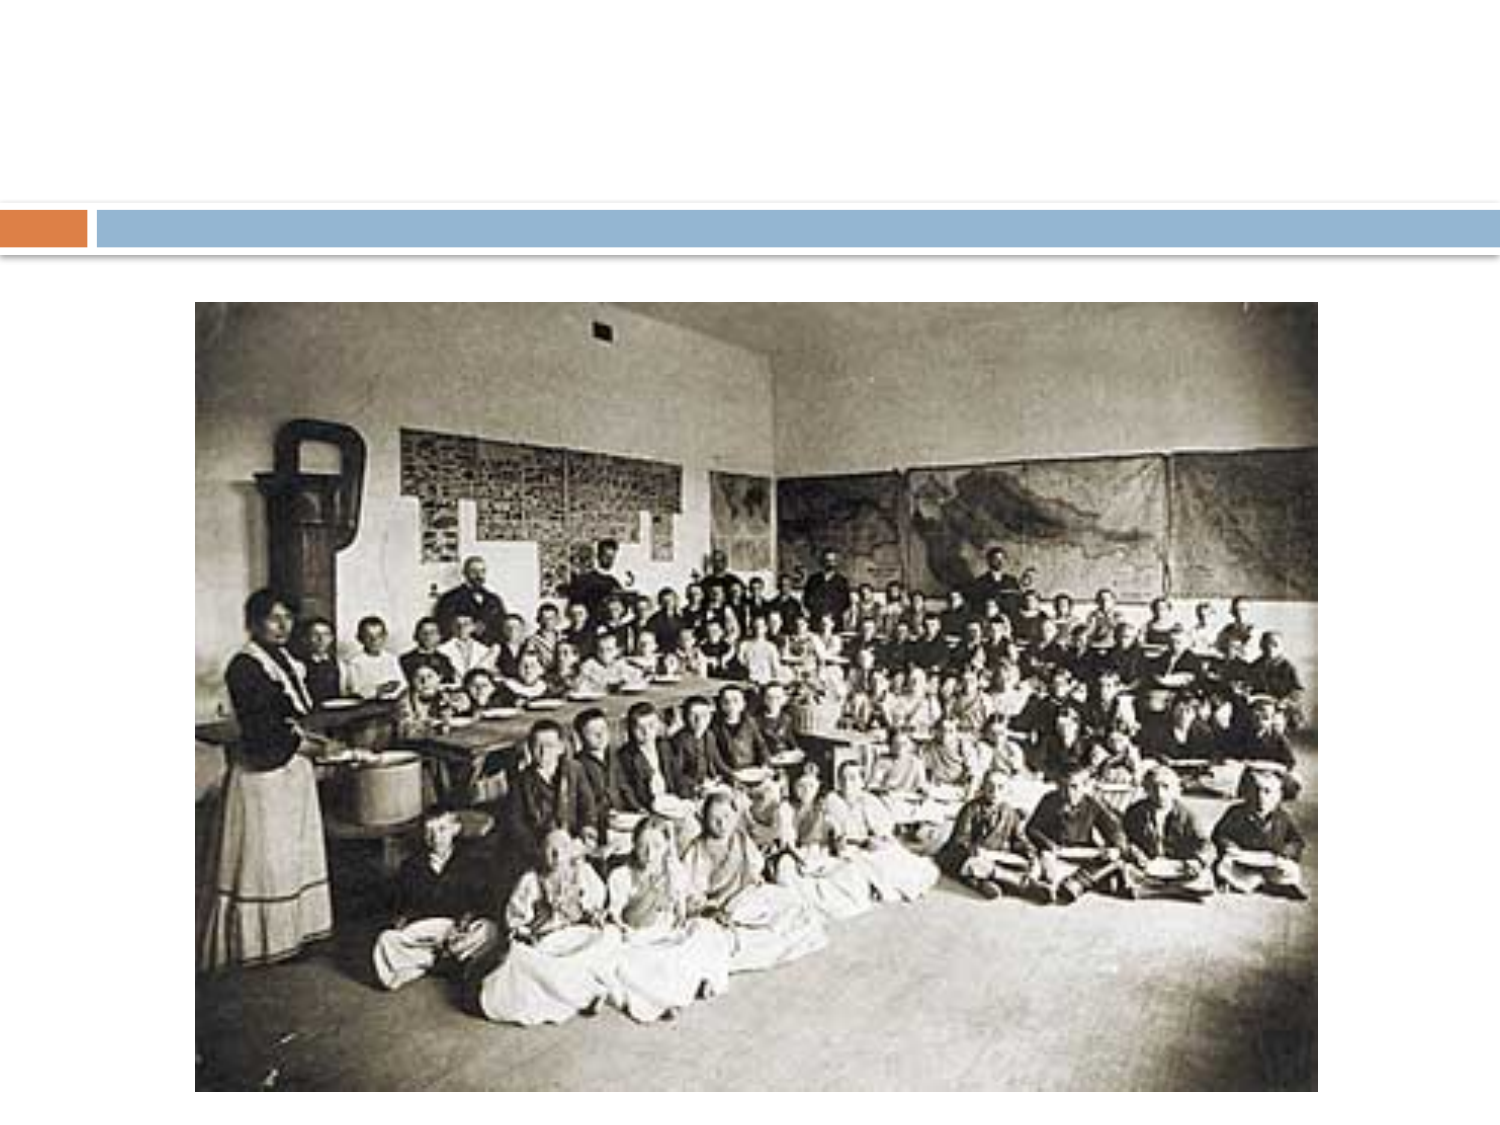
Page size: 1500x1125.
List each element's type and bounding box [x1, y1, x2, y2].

picture [195, 302, 1318, 1092]
